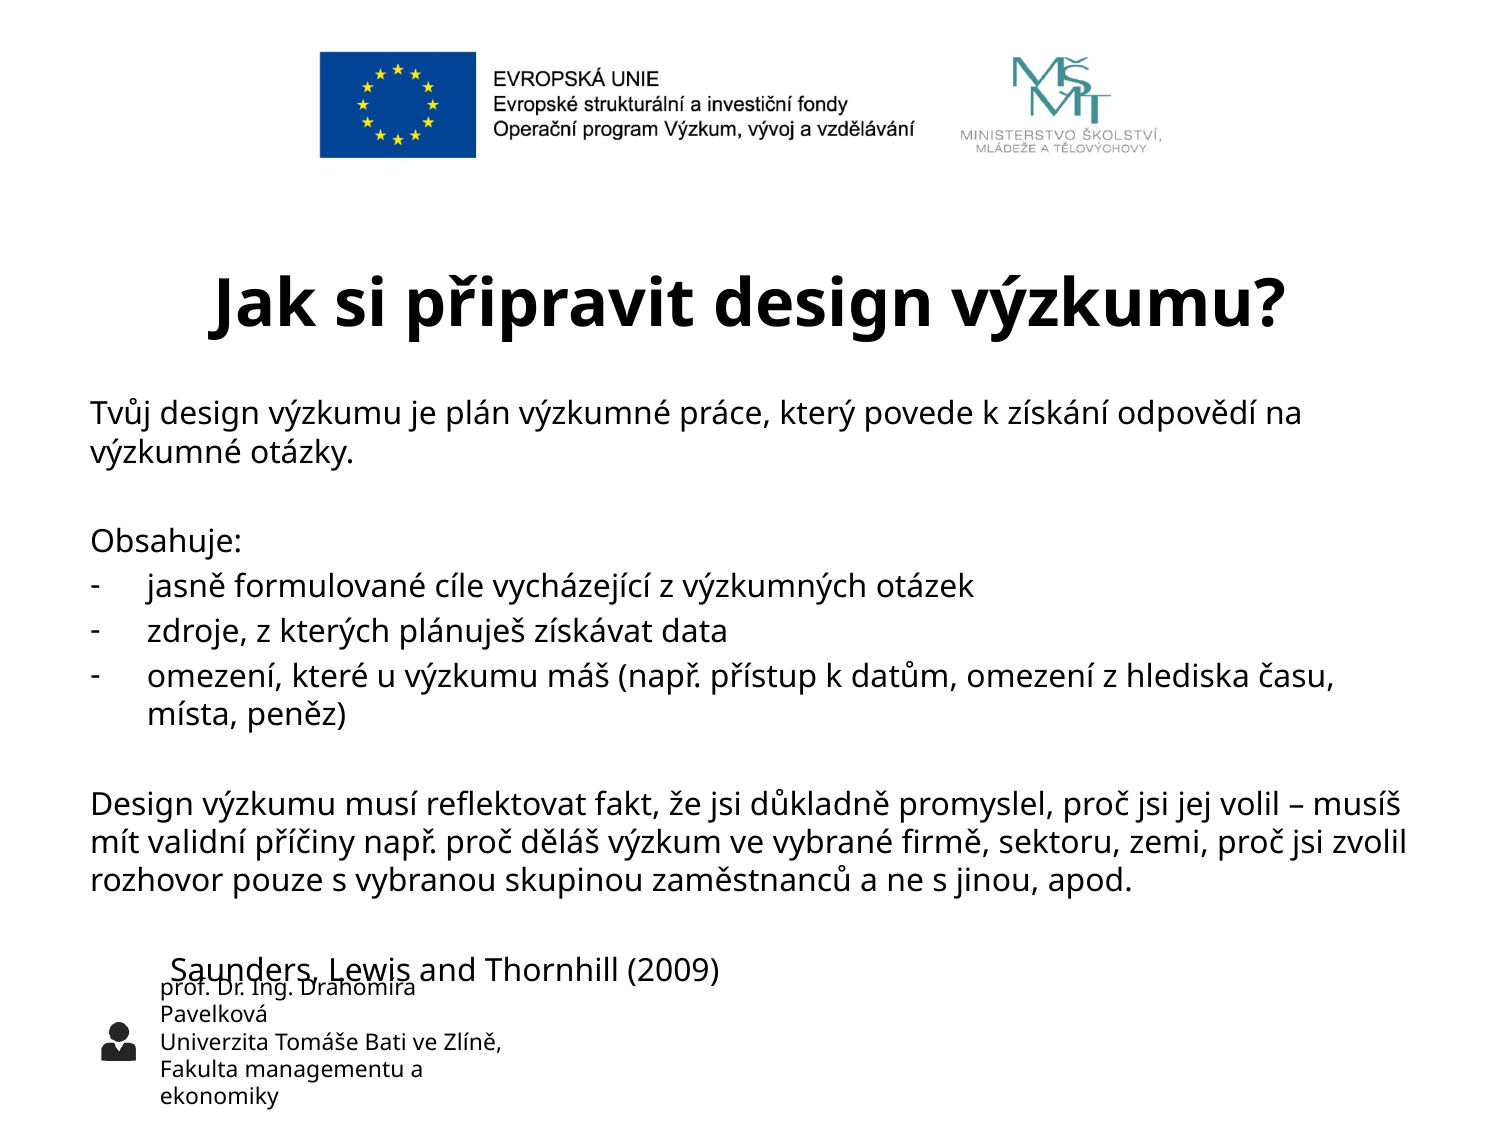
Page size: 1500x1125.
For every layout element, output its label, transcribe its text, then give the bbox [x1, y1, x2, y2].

footer prof. Dr. Ing. Drahomíra Pavelková Univerzita Tomáše Bati ve Zlíně, Fakulta managementu a ekonomiky [145, 999, 526, 1083]
list Tvůj design výzkumu je plán výzkumné práce, který povede k získání odpovědí na výzkumné otázky. Obsahuje: jasně formulované cíle vycházející z výzkumných otázek zdroje, z kterých plánuješ získávat data omezení, které u výzkumu máš (např. přístup k datům, omezení z hlediska času, místa, peněz) Design výzkumu musí reflektovat fakt, že jsi důkladně promyslel, proč jsi jej volil – musíš mít validní příčiny např. proč děláš výzkum ve vybrané firmě, sektoru, zemi, proč jsi zvolil rozhovor pouze s vybranou skupinou zaměstnanců a ne s jinou, apod. Saunders, Lewis and Thornhill (2009) [75, 385, 1425, 1005]
picture [267, 0, 1213, 210]
title Jak si připravit design výzkumu? [75, 231, 1425, 368]
picture [101, 1021, 136, 1062]
